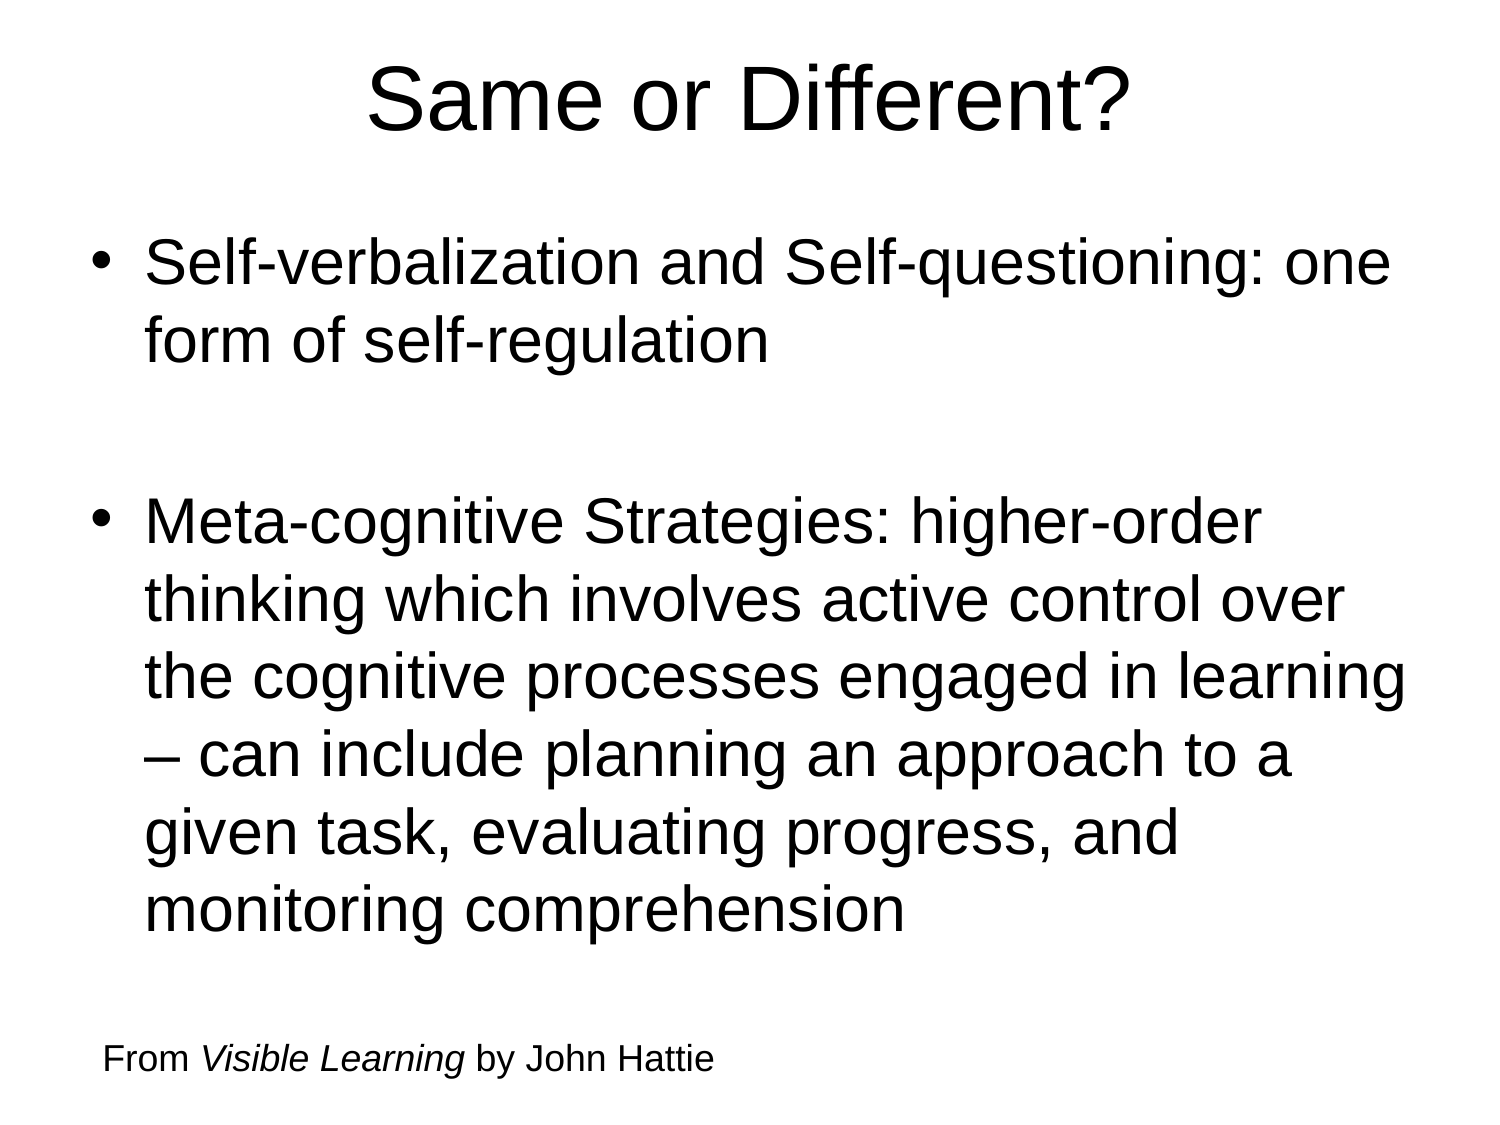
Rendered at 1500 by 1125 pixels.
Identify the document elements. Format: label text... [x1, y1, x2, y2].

list Self-verbalization and Self-questioning: one form of self-regulation Meta-cognitive Strategies: higher-order thinking which involves active control over the cognitive processes engaged in learning – can include planning an approach to a given task, evaluating progress, and monitoring comprehension [75, 212, 1425, 955]
text_box From Visible Learning by John Hattie [87, 1026, 763, 1087]
title Same or Different? [75, 0, 1425, 188]
